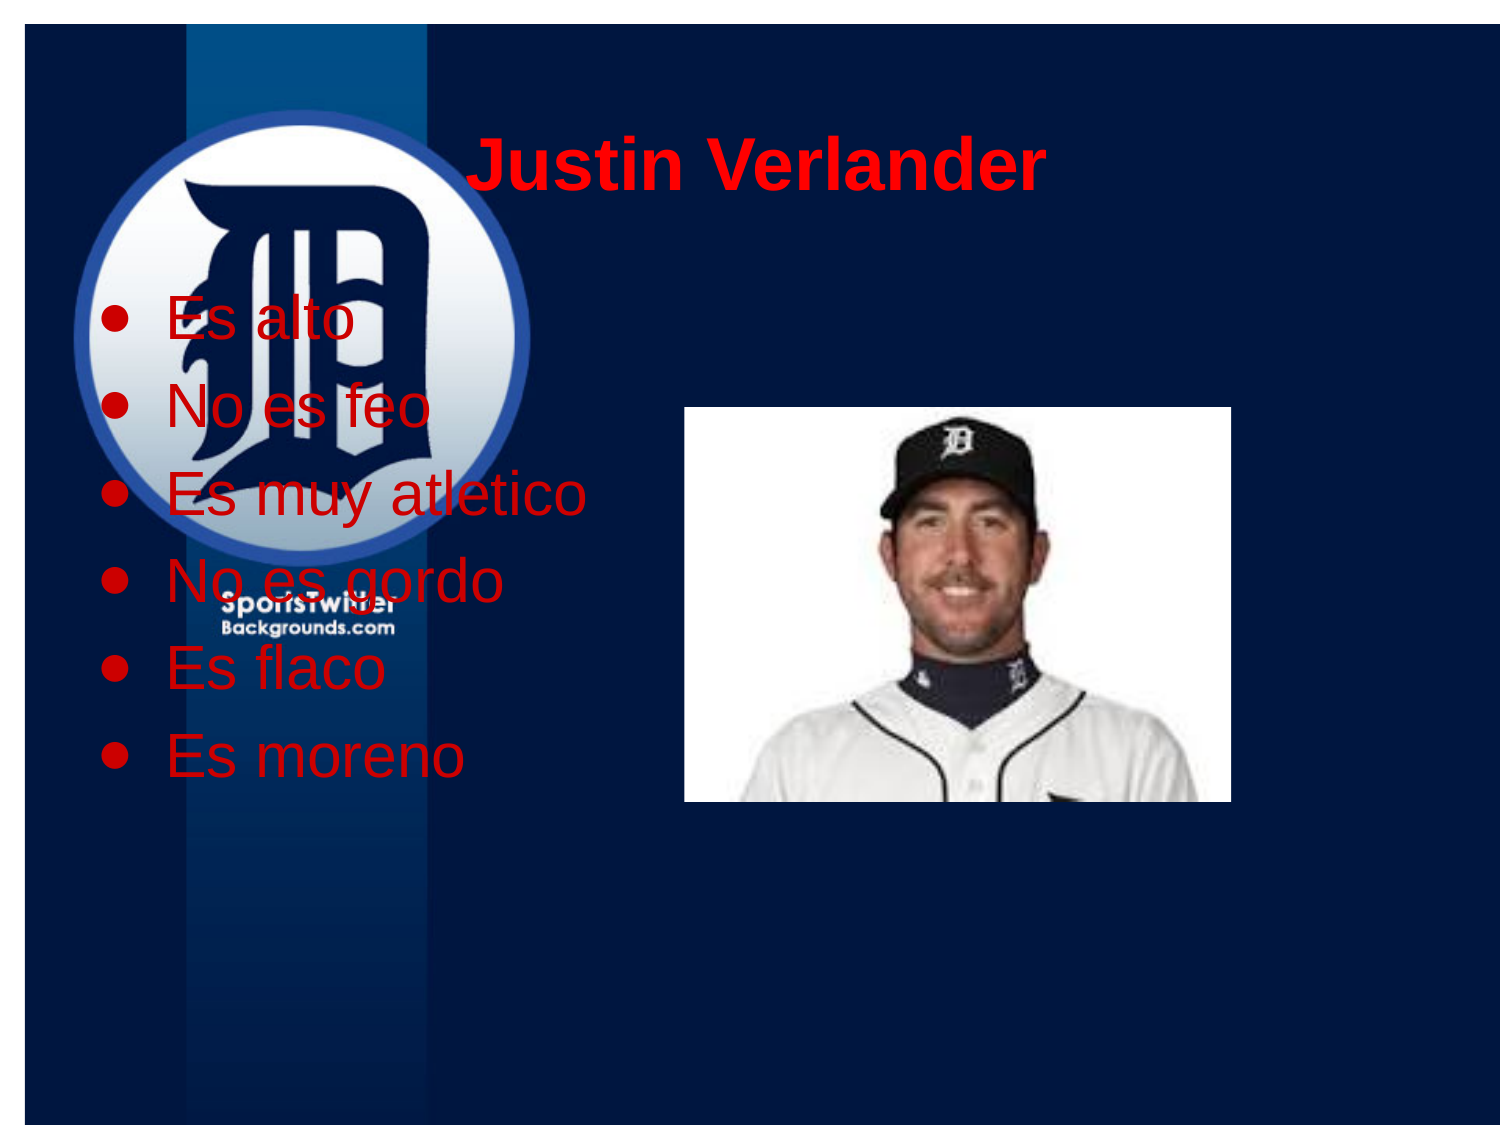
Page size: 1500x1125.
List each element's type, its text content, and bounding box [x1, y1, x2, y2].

title Justin Verlander [63, 33, 1413, 221]
text_box [24, 24, 1500, 1125]
text_box [684, 407, 1232, 802]
list Es alto No es feo Es muy atletico No es gordo Es flaco Es moreno [75, 262, 1425, 1078]
